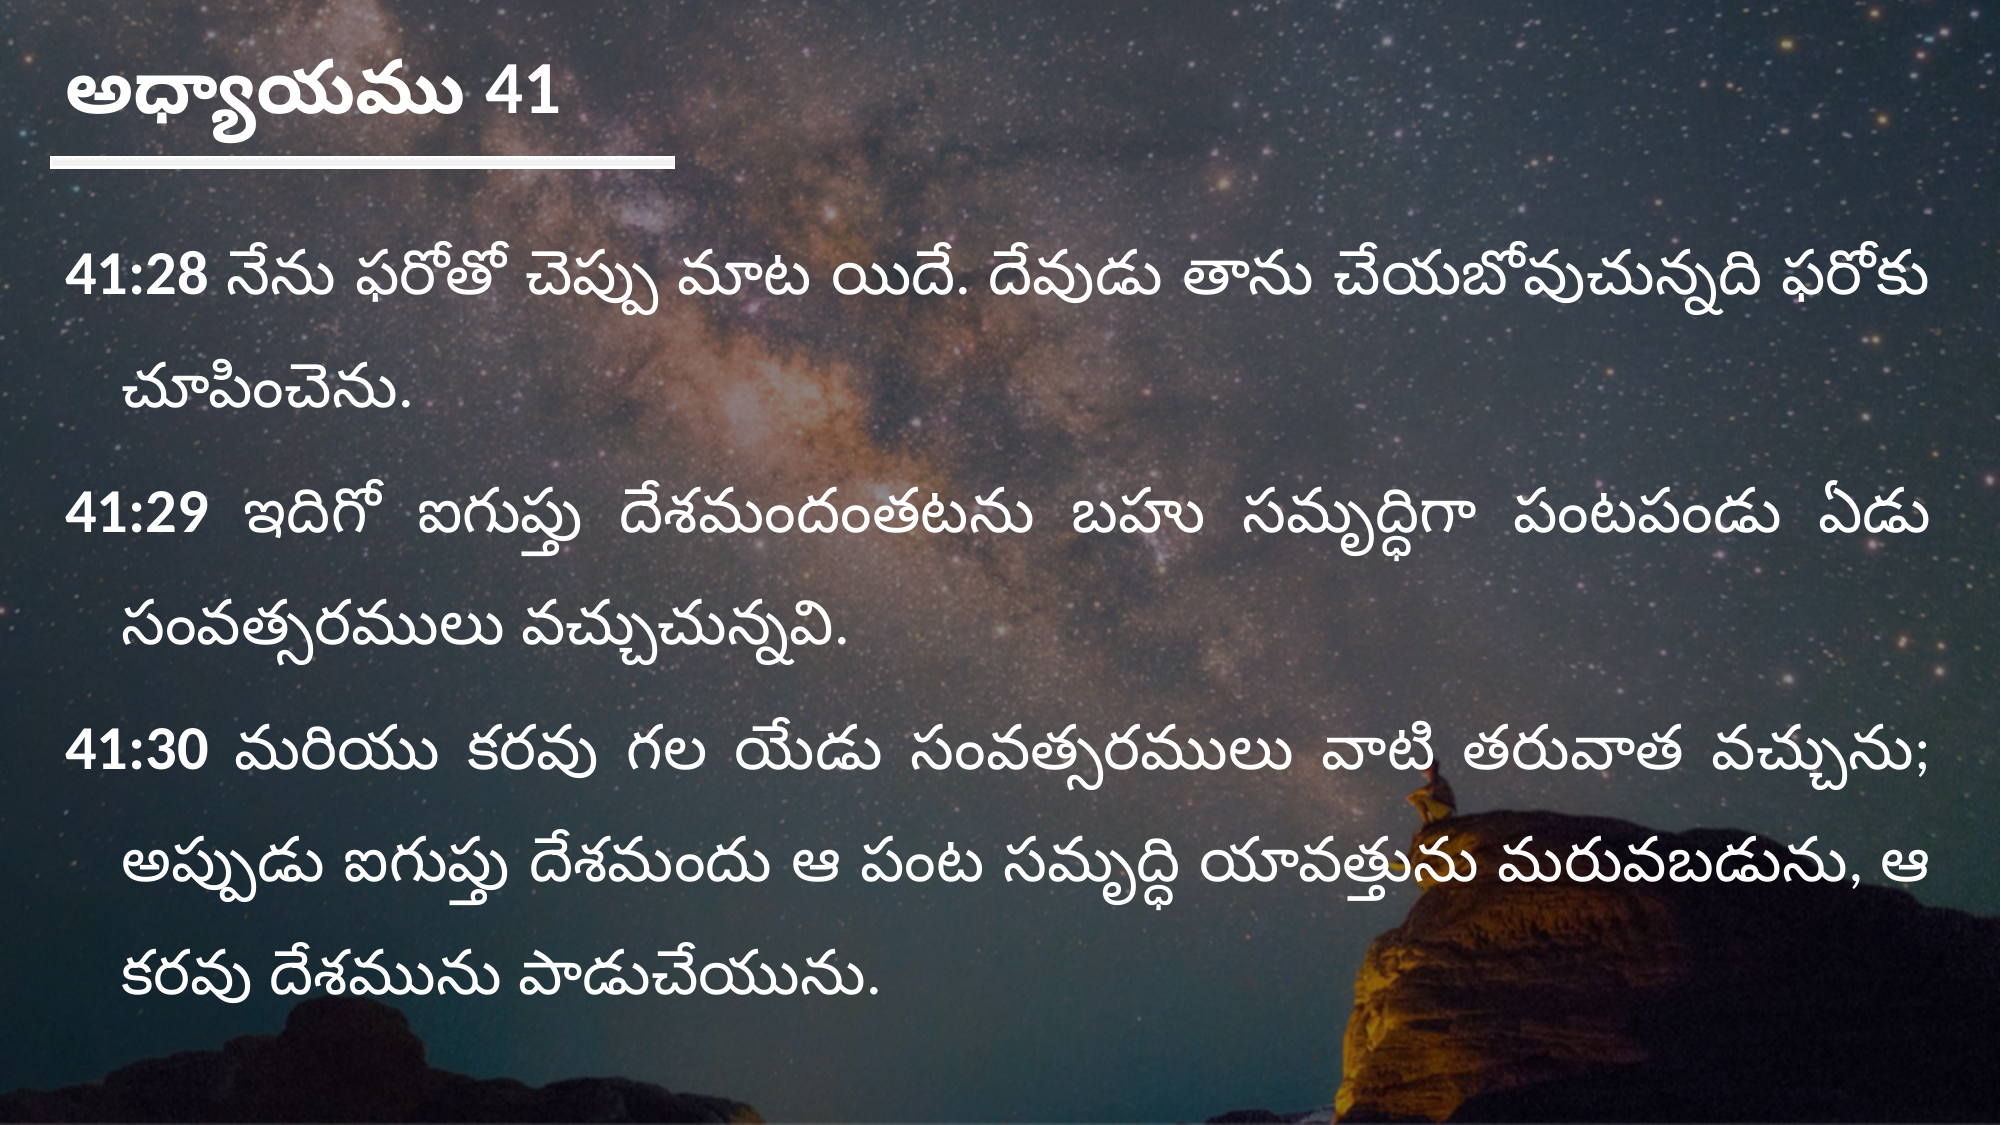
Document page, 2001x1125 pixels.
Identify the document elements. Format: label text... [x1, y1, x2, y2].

list 41:28 నేను ఫరోతో చెప్పు మాట యిదే. దేవుడు తాను చేయబోవుచున్నది ఫరోకు చూపించెను. 41:29 ఇదిగో ఐగుప్తు దేశమందంతటను బహు సమృద్ధిగా పంటపండు ఏడు సంవత్సరములు వచ్చుచున్నవి. 41:30 మరియు కరవు గల యేడు సంవత్సరములు వాటి తరువాత వచ్చును; అప్పుడు ఐగుప్తు దేశమందు ఆ పంట సమృద్ధి యావత్తును మరువబడును, ఆ కరవు దేశమును పాడుచేయును. [50, 187, 1946, 1063]
title అధ్యాయము 41 [50, 0, 1925, 167]
picture [0, 0, 2000, 1125]
